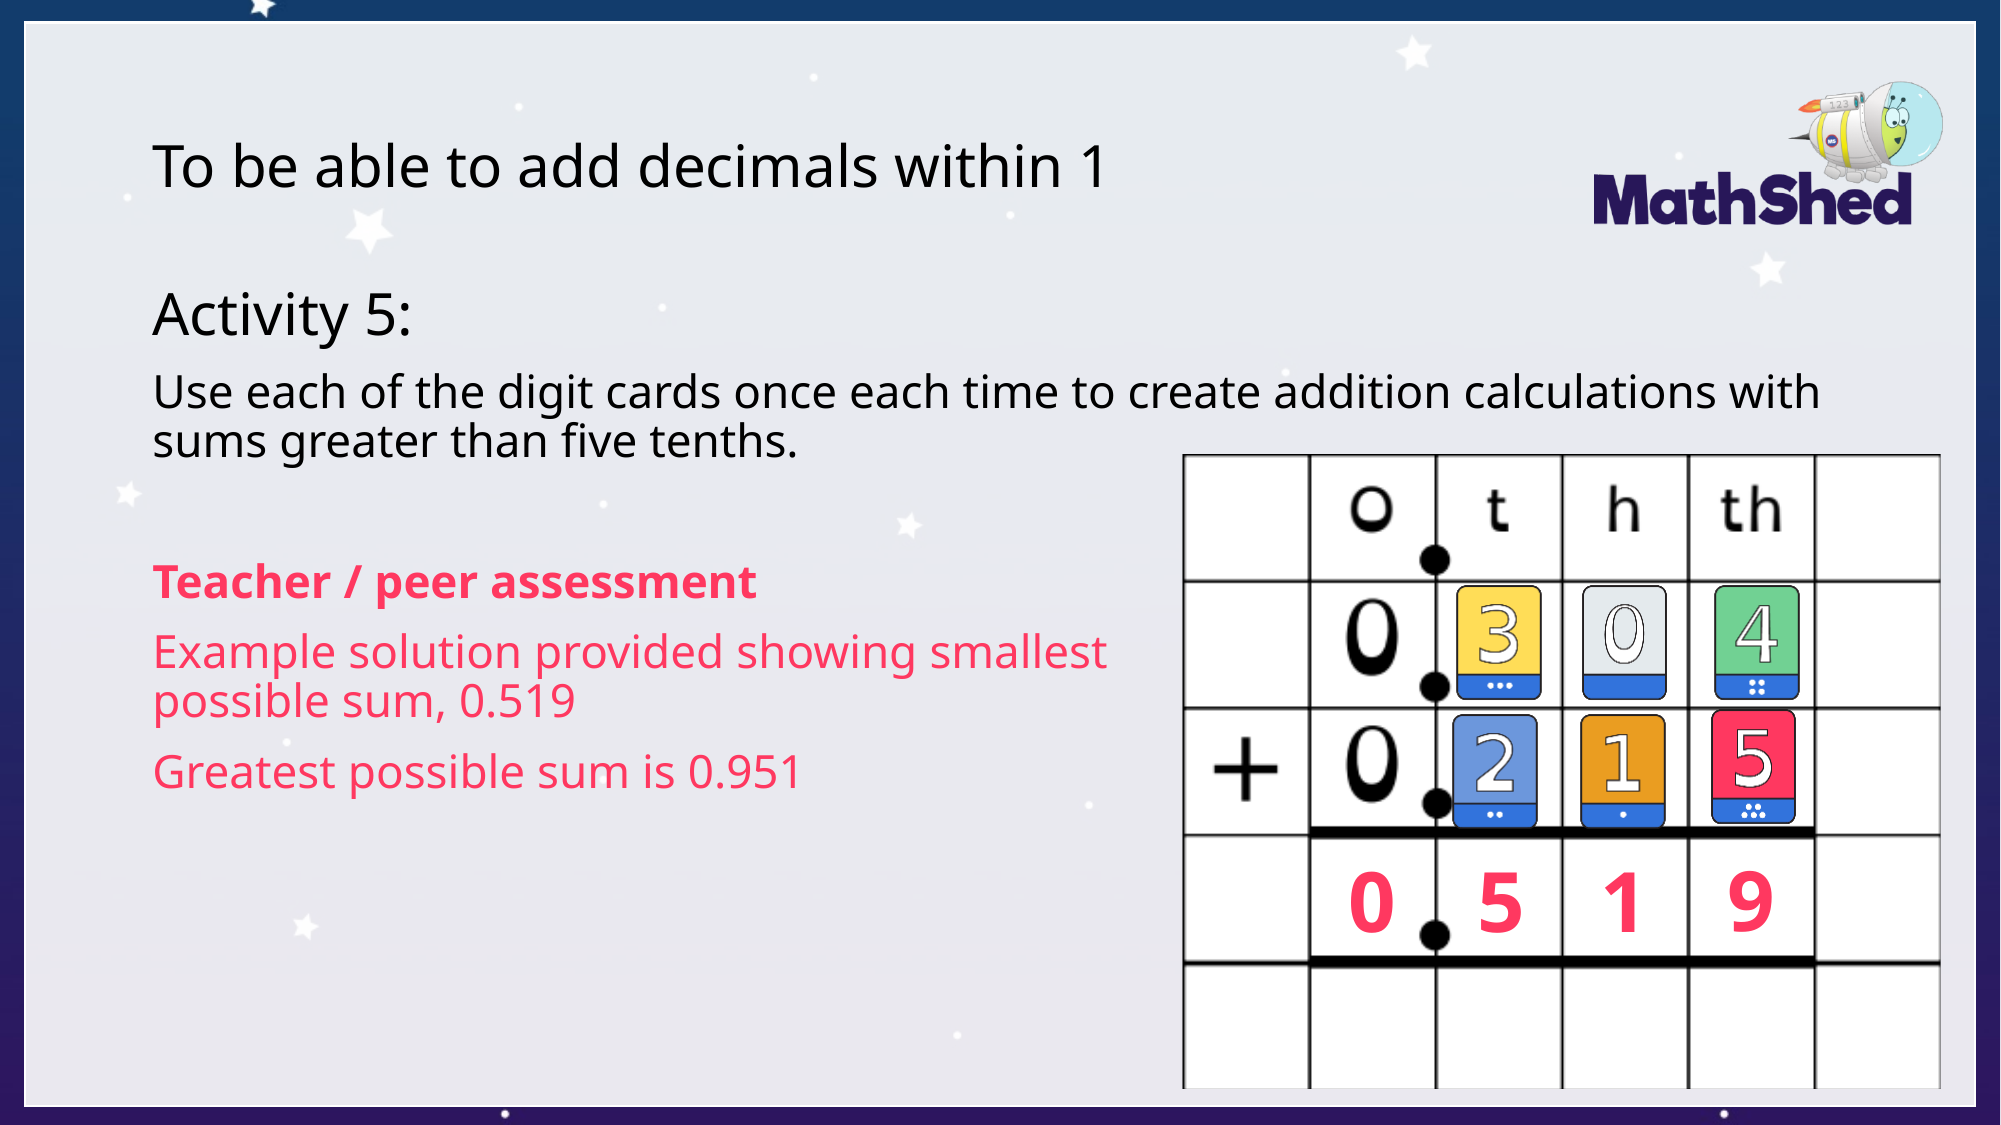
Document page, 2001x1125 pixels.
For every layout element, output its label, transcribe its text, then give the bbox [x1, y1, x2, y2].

list Activity 5: Use each of the digit cards once each time to create addition calculations with sums greater than five tenths. Teacher / peer assessment Example solution provided showing smallest possible sum, 0.519 Greatest possible sum is 0.951 [137, 277, 1894, 992]
picture [0, 0, 2001, 1125]
title To be able to add decimals within 1 [137, 59, 1578, 277]
